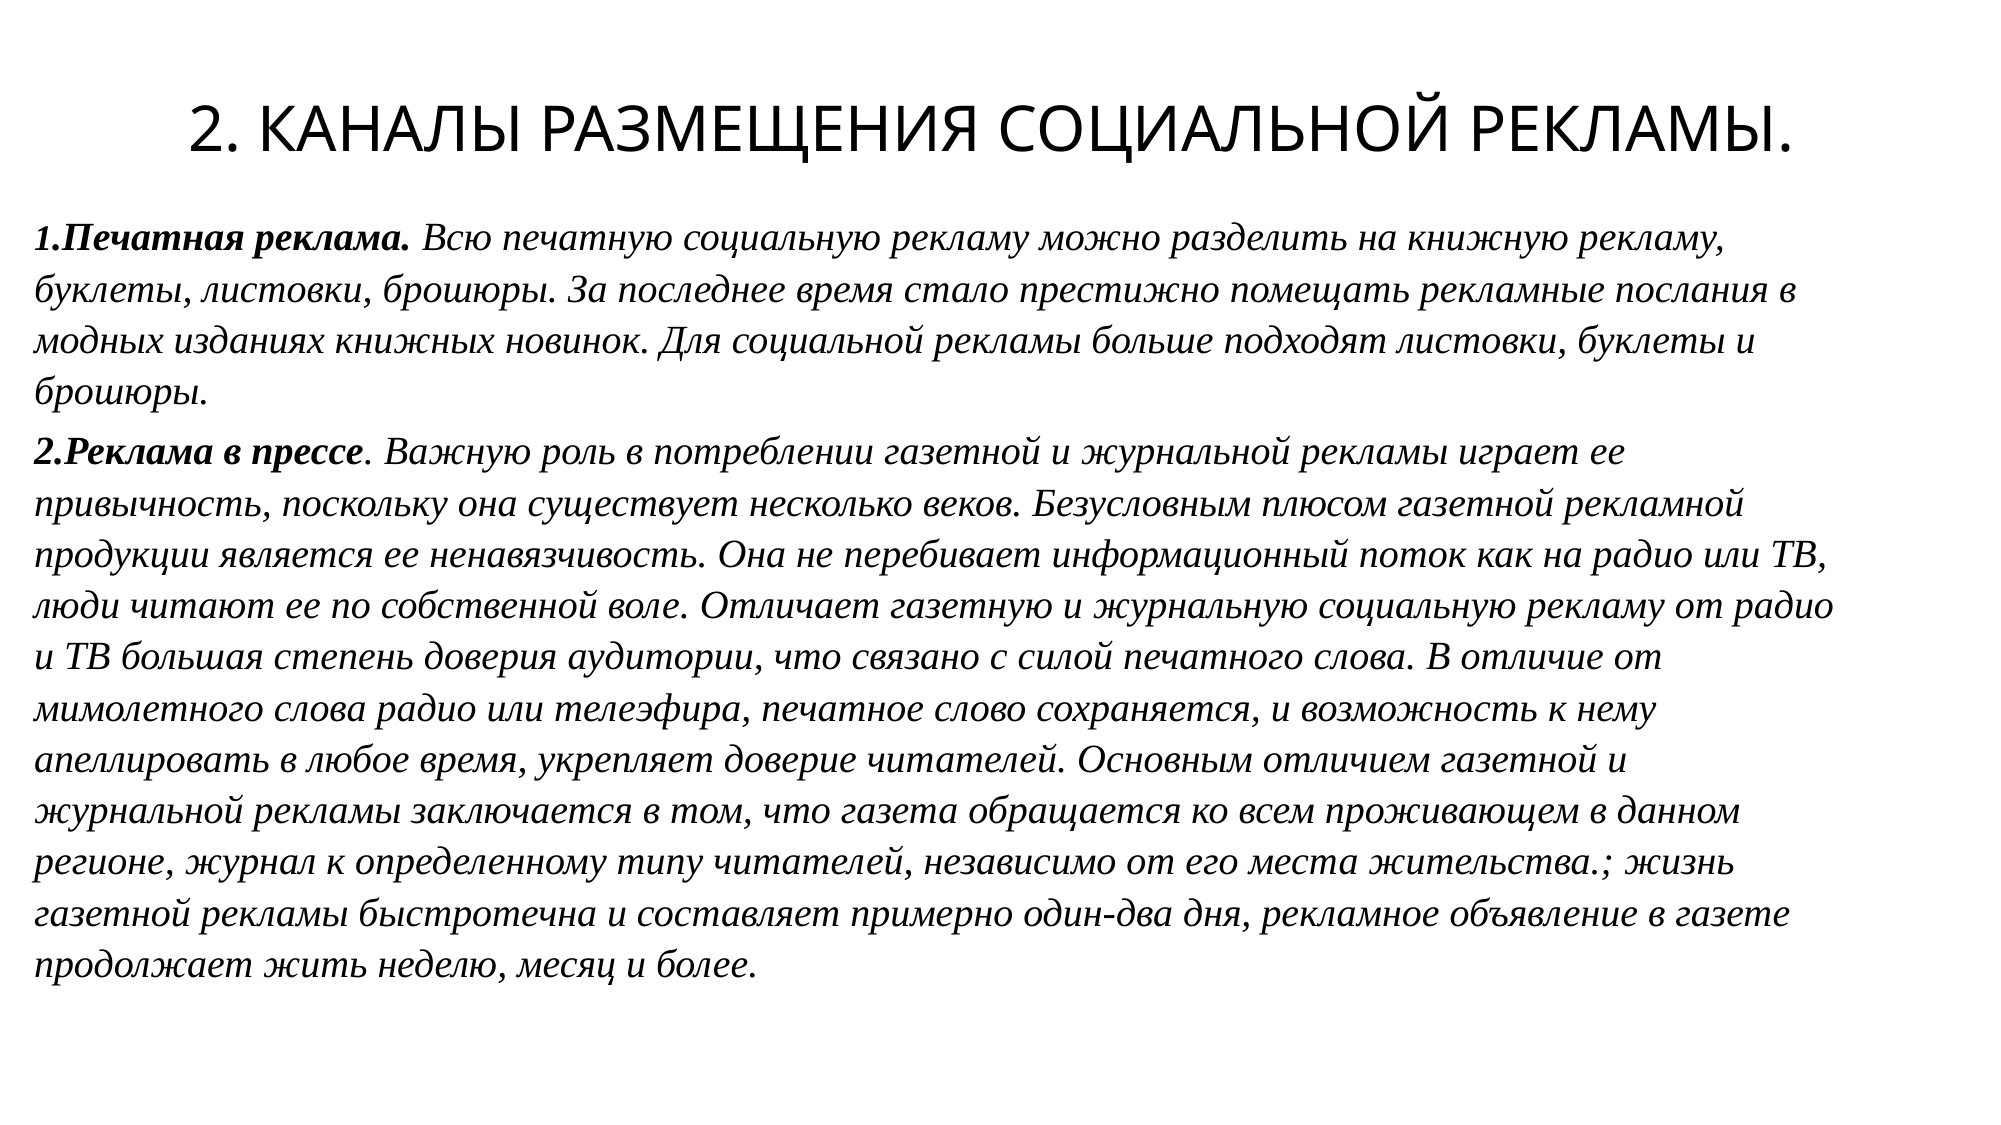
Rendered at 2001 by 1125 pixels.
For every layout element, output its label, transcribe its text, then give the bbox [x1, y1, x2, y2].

list 1.Печатная реклама. Всю печатную социальную рекламу можно разделить на книжную рекламу, буклеты, листовки, брошюры. За последнее время стало престижно помещать рекламные послания в модных изданиях книжных новинок. Для социальной рекламы больше подходят листовки, буклеты и брошюры. 2.Реклама в прессе. Важную роль в потреблении газетной и журнальной рекламы играет ее привычность, поскольку она существует несколько веков. Безусловным плюсом газетной рекламной продукции является ее ненавязчивость. Она не перебивает информационный поток как на радио или ТВ, люди читают ее по собственной воле. Отличает газетную и журнальную социальную рекламу от радио и ТВ большая степень доверия аудитории, что связано с силой печатного слова. В отличие от мимолетного слова радио или телеэфира, печатное слово сохраняется, и возможность к нему апеллировать в любое время, укрепляет доверие читателей. Основным отличием газетной и журнальной рекламы заключается в том, что газета обращается ко всем проживающем в данном регионе, журнал к определенному типу читателей, независимо от его места жительства.; жизнь газетной рекламы быстротечна и составляет примерно один-два дня, рекламное объявление в газете продолжает жить неделю, месяц и более. [19, 200, 1863, 1014]
title 2. КАНАЛЫ РАЗМЕЩЕНИЯ СОЦИАЛЬНОЙ РЕКЛАМЫ. [137, 59, 1863, 200]
